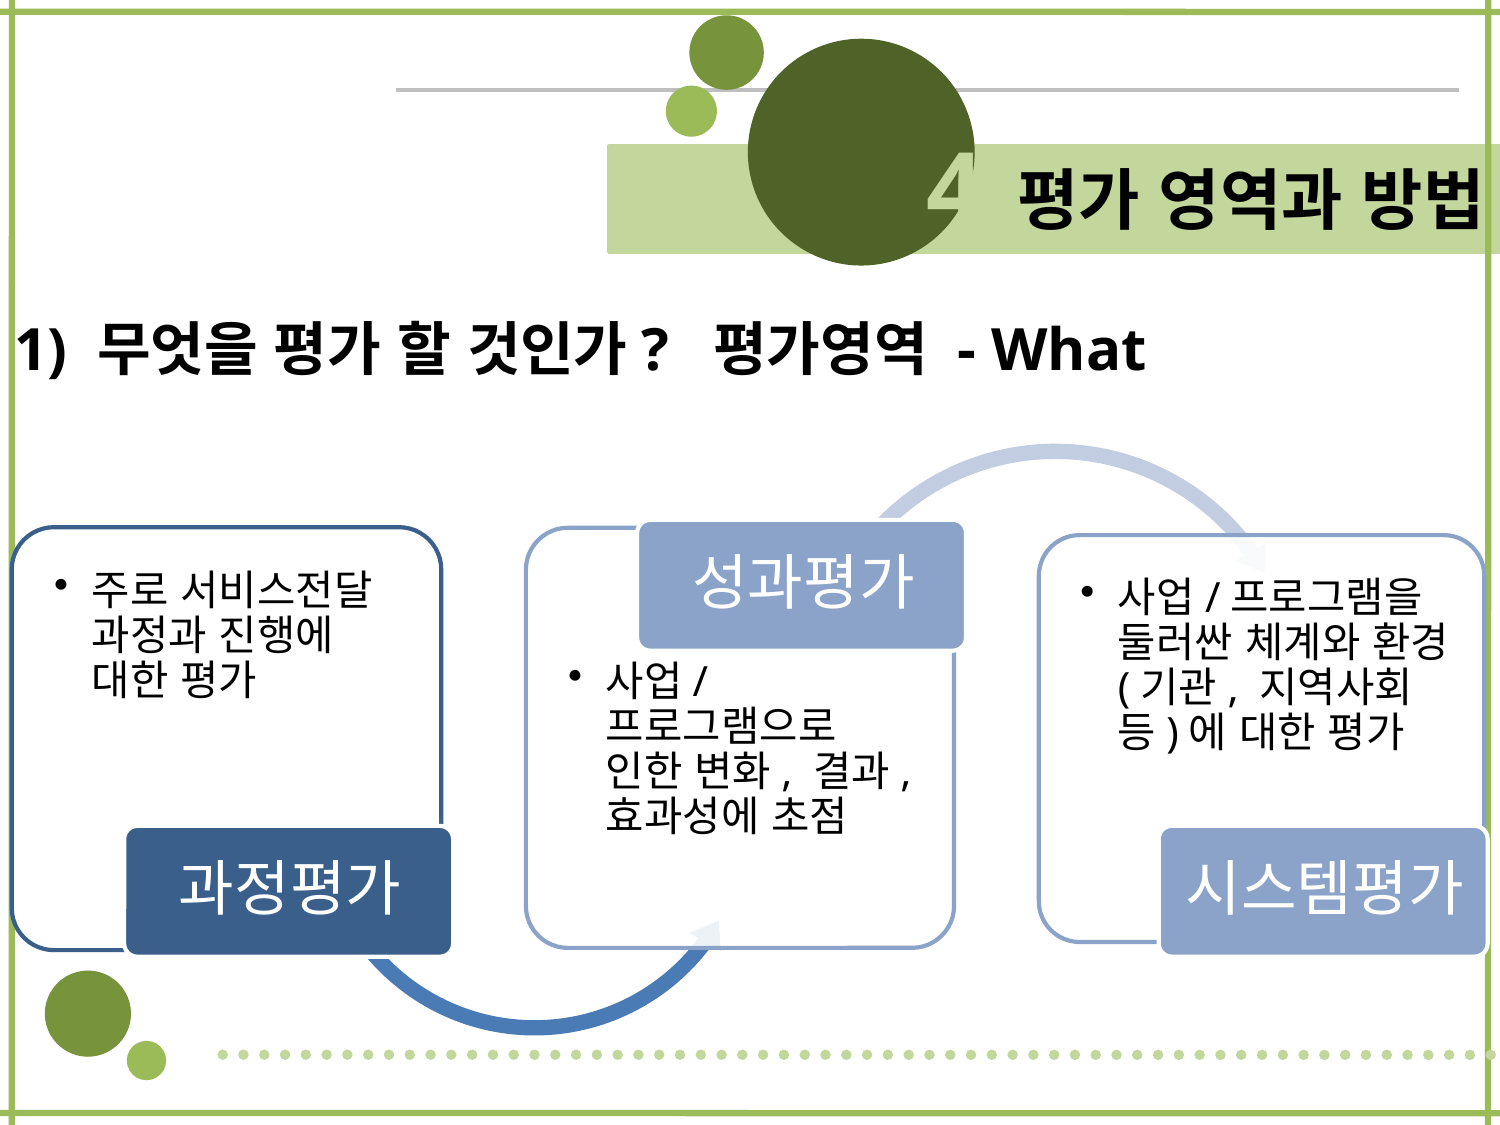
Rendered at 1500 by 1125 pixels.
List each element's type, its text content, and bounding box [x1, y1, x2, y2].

text_box [665, 85, 717, 137]
text_box 4 평가 영역과 방법 [761, 117, 1500, 252]
text_box 1) 무엇을 평가 할 것인가? 평가영역 - What [0, 304, 1196, 390]
text_box [807, 252, 915, 266]
text_box [127, 1064, 166, 1081]
text_box [607, 144, 809, 254]
text_box [689, 20, 764, 90]
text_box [11, 421, 1489, 1055]
text_box [747, 38, 970, 206]
